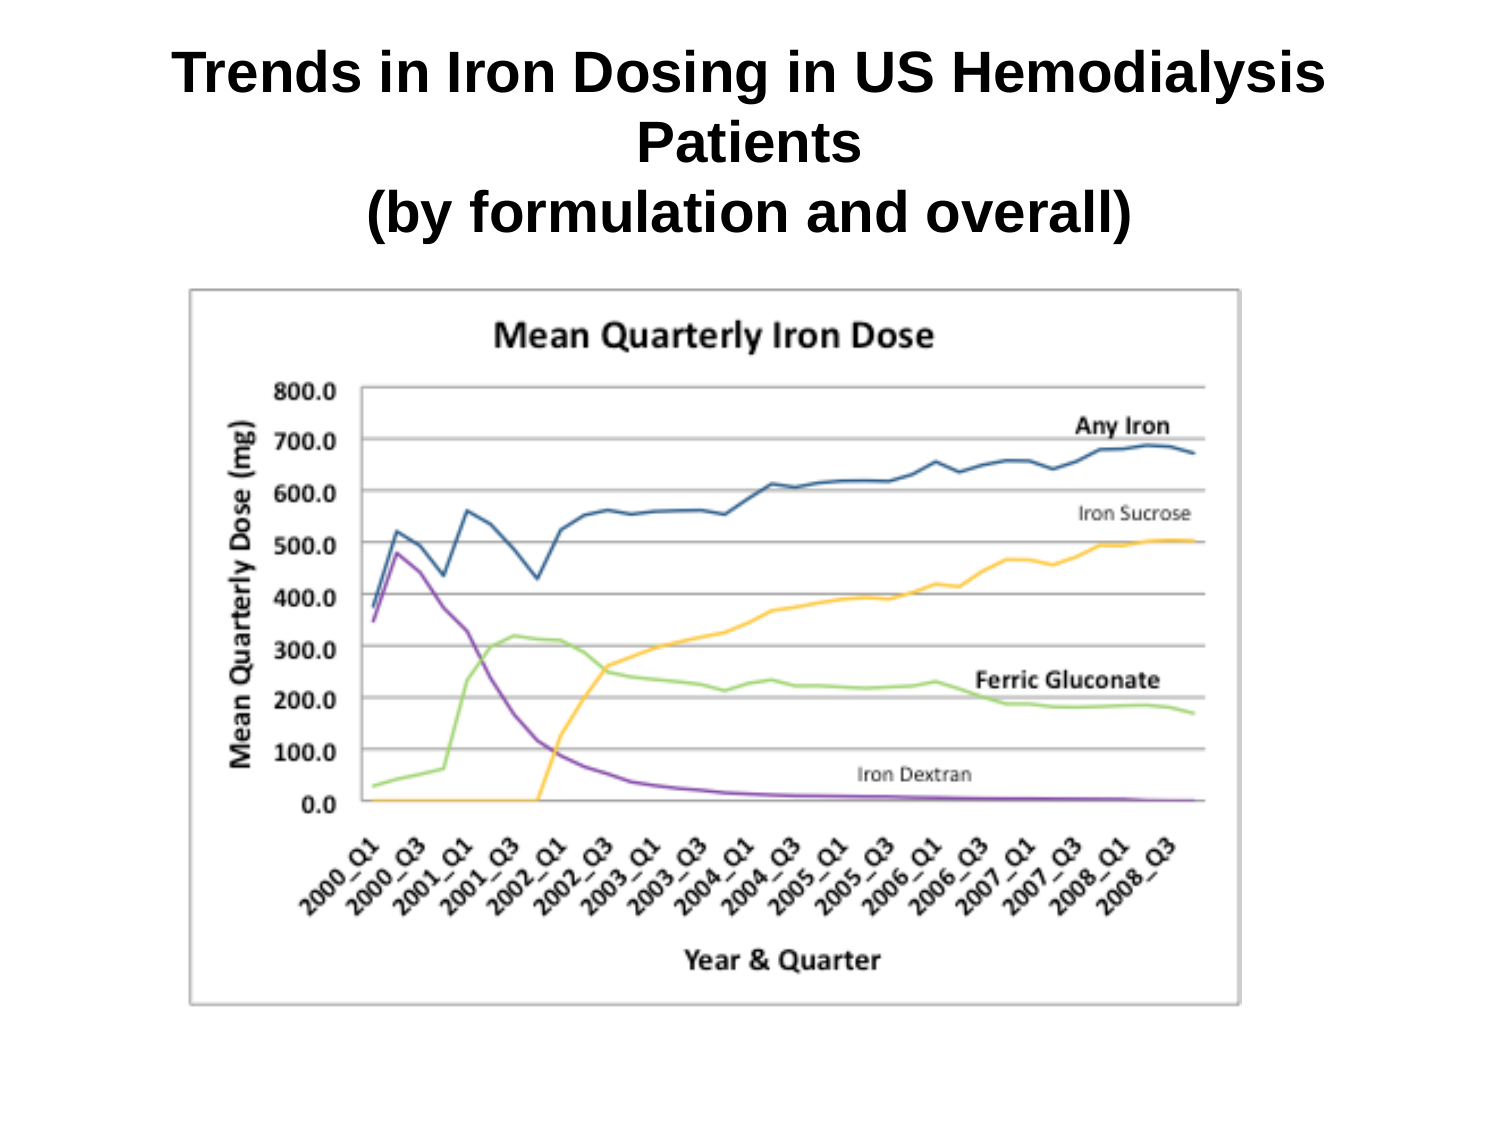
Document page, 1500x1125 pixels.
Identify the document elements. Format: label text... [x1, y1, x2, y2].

picture [187, 287, 1242, 1009]
title Trends in Iron Dosing in US Hemodialysis Patients (by formulation and overall) [74, 44, 1426, 233]
